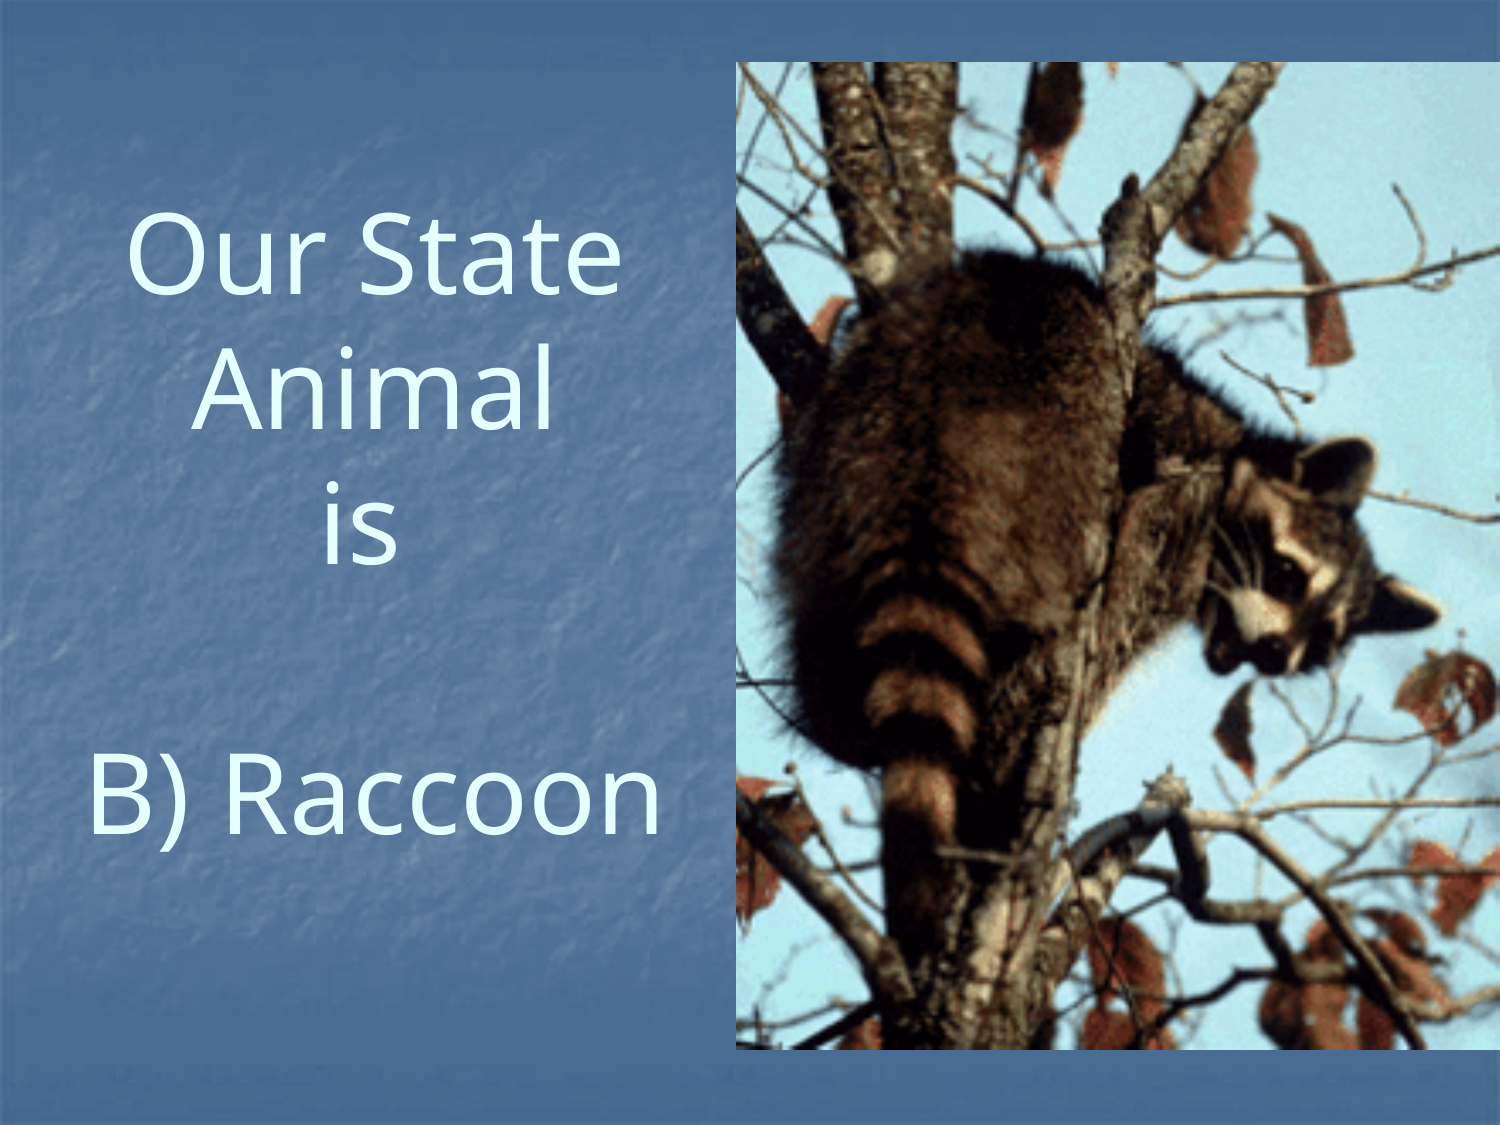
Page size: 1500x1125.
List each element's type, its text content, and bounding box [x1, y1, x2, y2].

title Our State Animal is B) Raccoon [0, 0, 751, 1125]
picture [736, 62, 1500, 1051]
